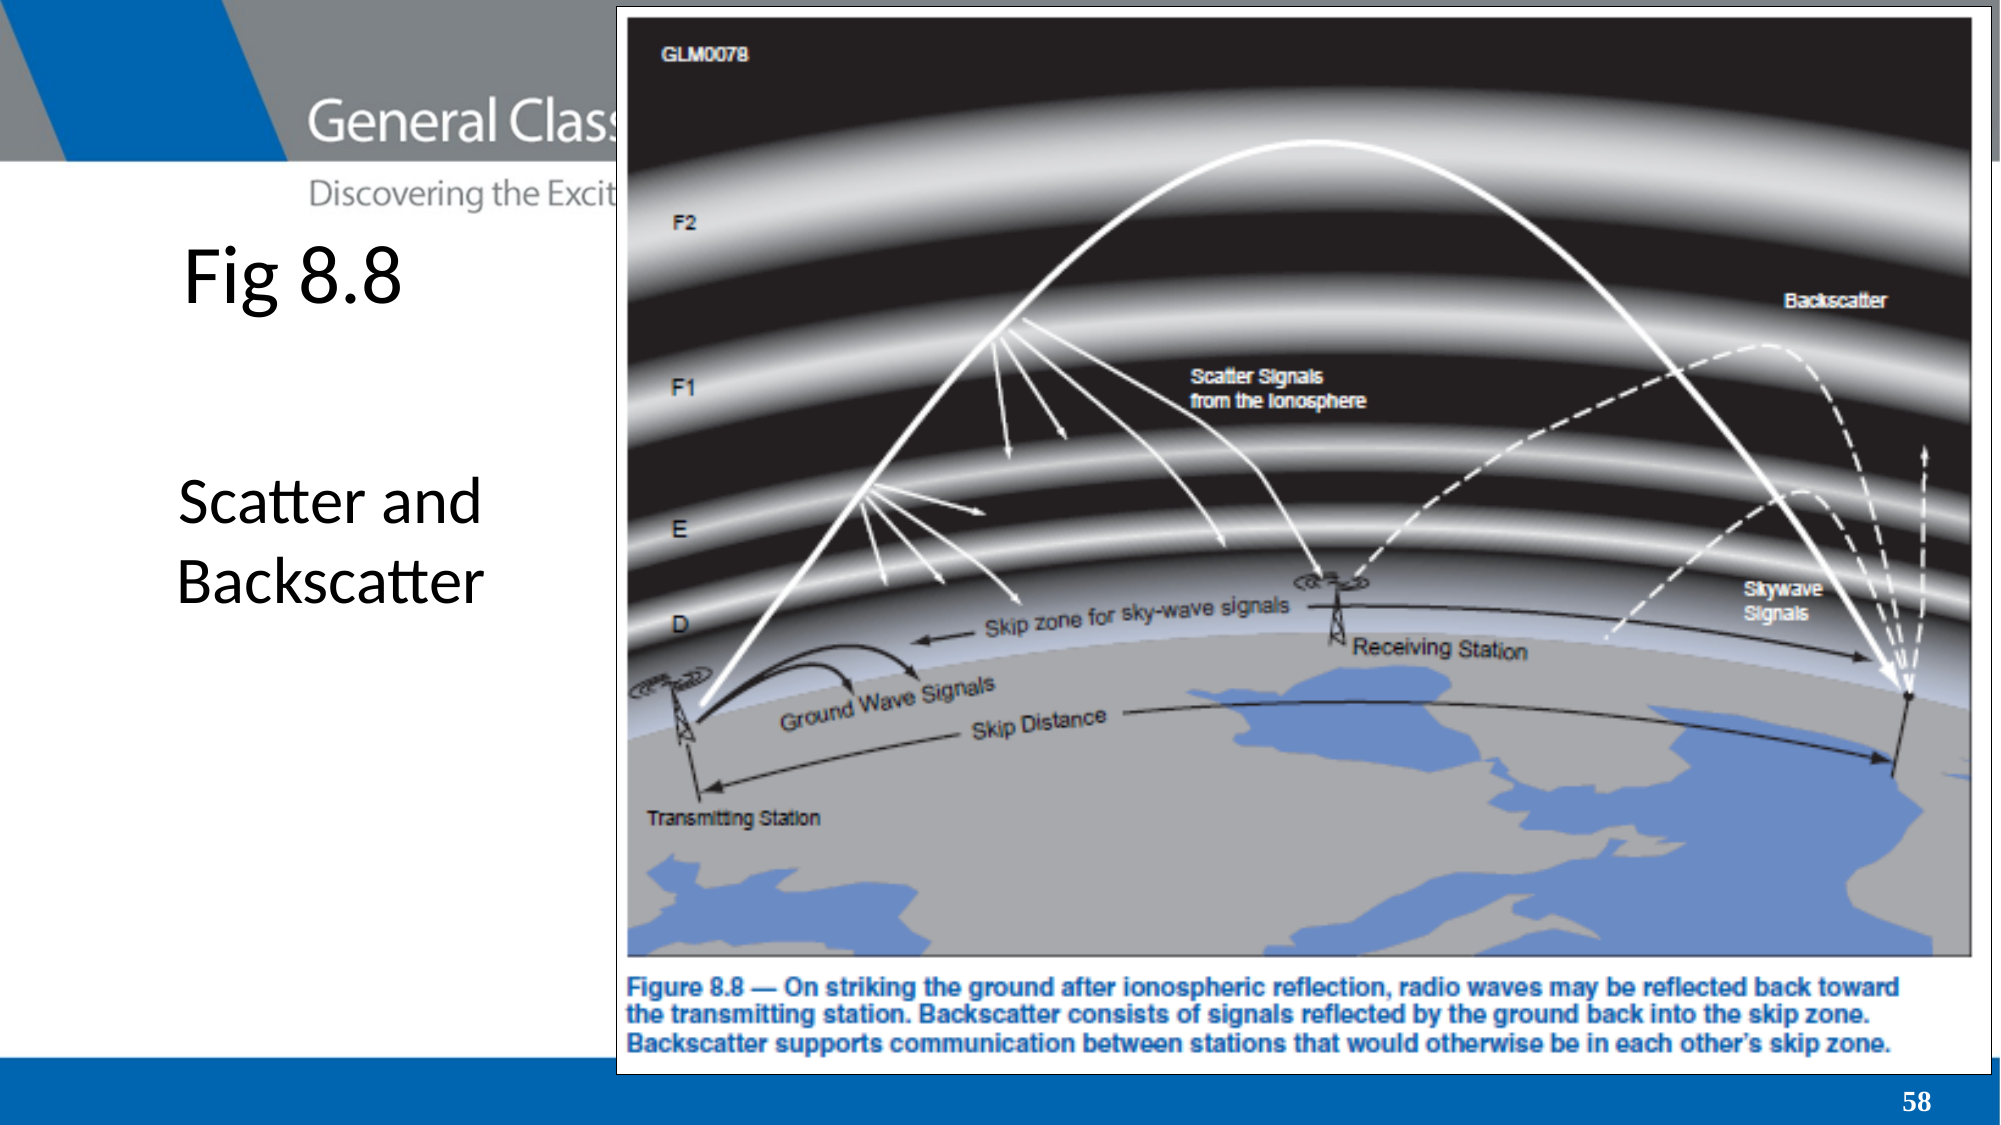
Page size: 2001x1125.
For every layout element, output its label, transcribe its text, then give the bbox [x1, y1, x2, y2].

picture [0, 0, 2001, 1125]
text_box Scatter and Backscatter [74, 449, 588, 625]
title Fig 8.8 [50, 212, 538, 400]
